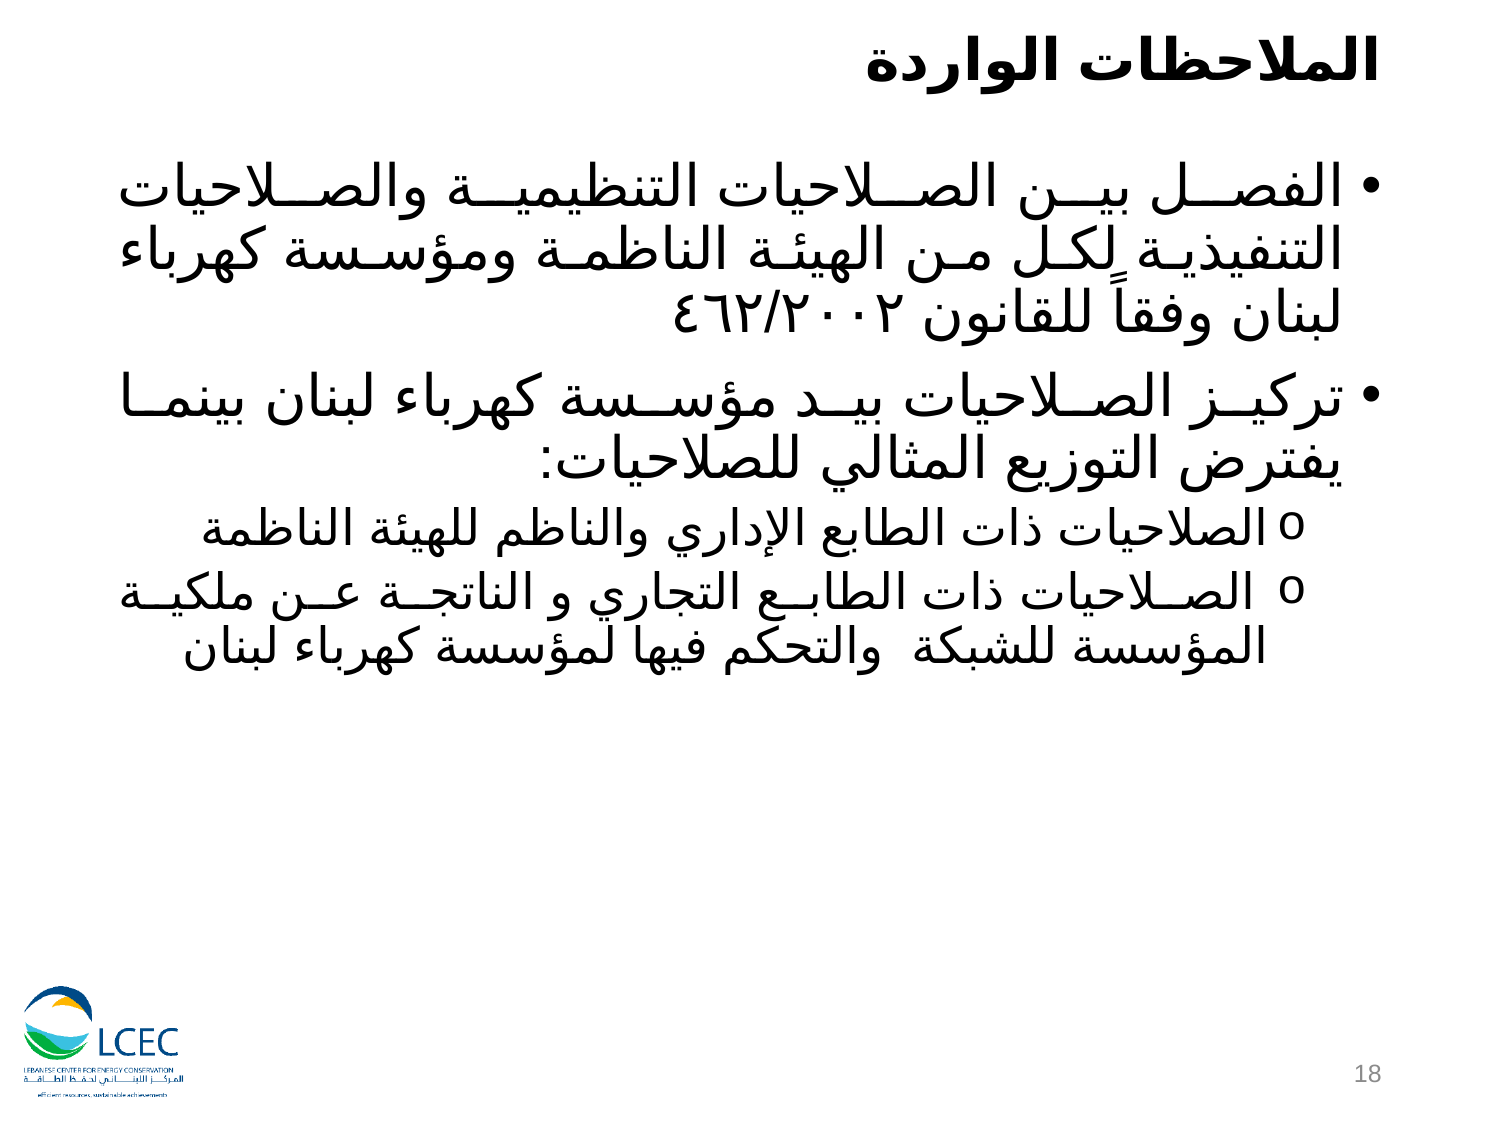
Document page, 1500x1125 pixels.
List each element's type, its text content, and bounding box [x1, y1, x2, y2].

slide_number 18 [1059, 1042, 1397, 1103]
picture [22, 986, 184, 1099]
list الفصل بين الصلاحيات التنظيمية والصلاحيات التنفيذية لكل من الهيئة الناظمة ومؤسسة كهرباء لبنان وفقاً للقانون ٤٦٢/٢٠٠٢ تركيز الصلاحيات بيد مؤسسة كهرباء لبنان بينما يفترض التوزيع المثالي للصلاحيات: الصلاحيات ذات الطابع الإداري والناظم للهيئة الناظمة الصلاحيات ذات الطابع التجاري و الناتجة عن ملكية المؤسسة للشبكة والتحكم فيها لمؤسسة كهرباء لبنان [103, 148, 1397, 983]
title الملاحظات الواردة [103, 0, 1397, 123]
